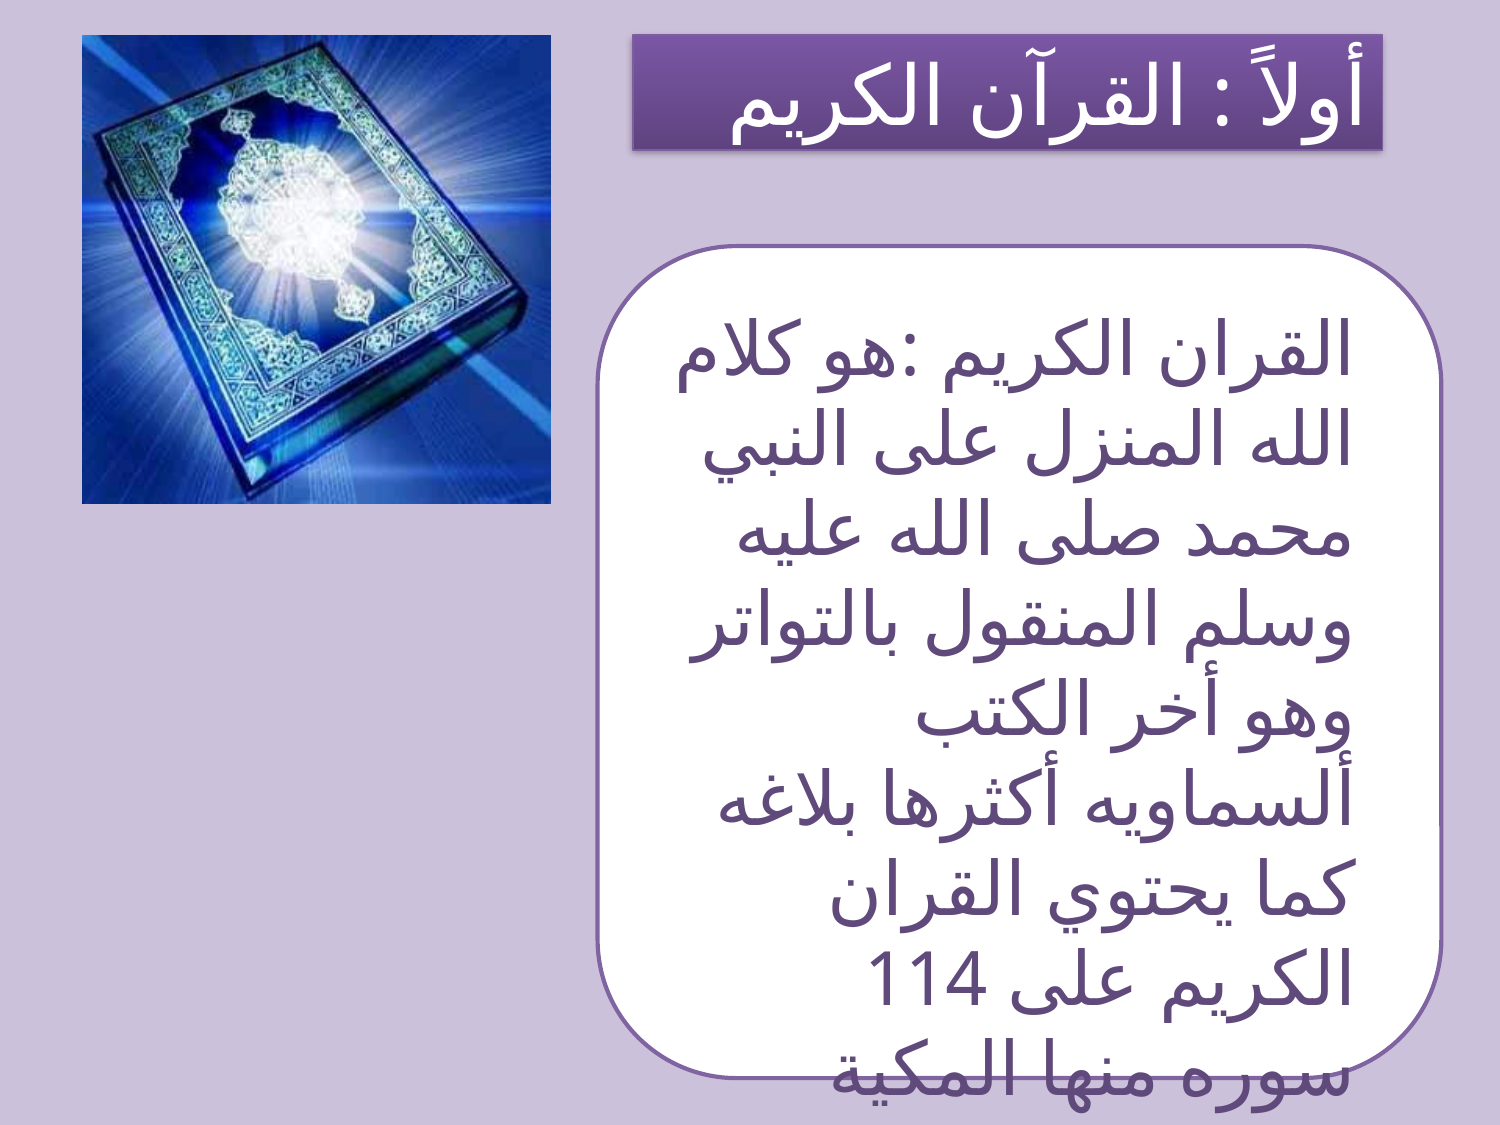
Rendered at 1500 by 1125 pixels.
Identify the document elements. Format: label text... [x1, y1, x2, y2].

text_box [595, 243, 1444, 1062]
text_box القران الكريم :هو كلام الله المنزل على النبي محمد صلى الله عليه وسلم المنقول بالتواتر وهو أخر الكتب ألسماويه أكثرها بلاغه كما يحتوي القران الكريم على 114 سوره منها المكية والمدنية. [656, 292, 1372, 1125]
picture [81, 34, 551, 505]
text_box أولاً : القرآن الكريم [632, 34, 1383, 151]
